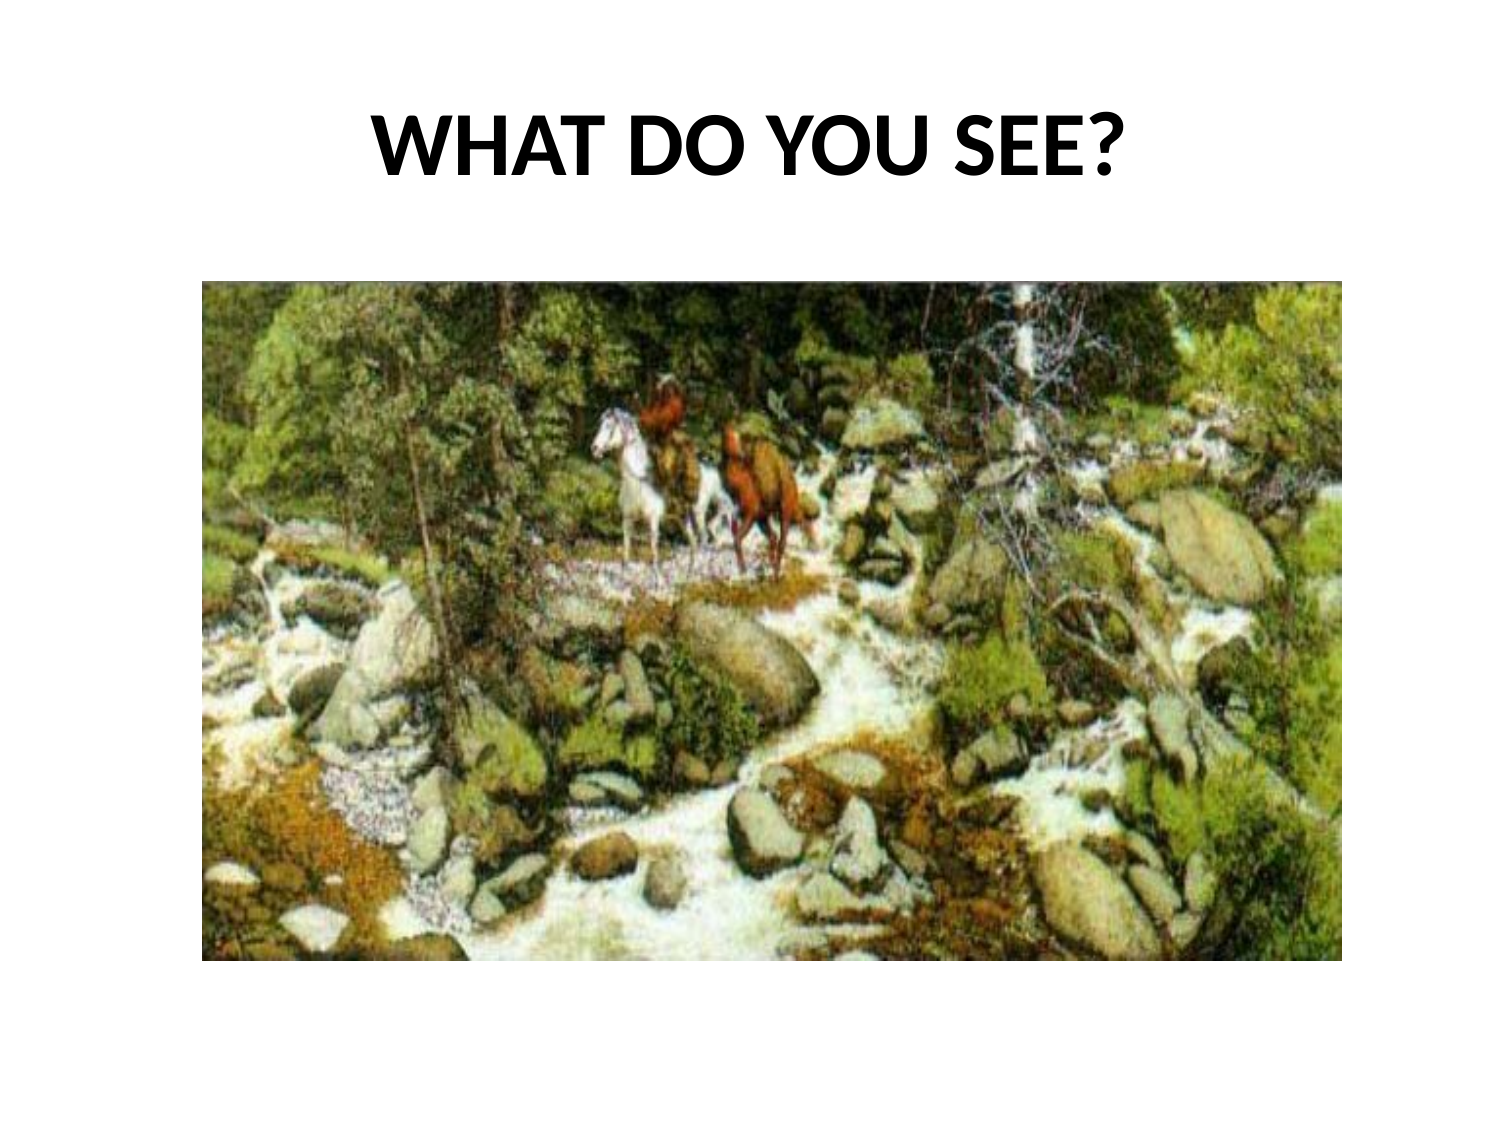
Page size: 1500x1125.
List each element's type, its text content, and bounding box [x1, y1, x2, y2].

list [202, 280, 1342, 962]
title WHAT DO YOU SEE? [75, 45, 1425, 233]
